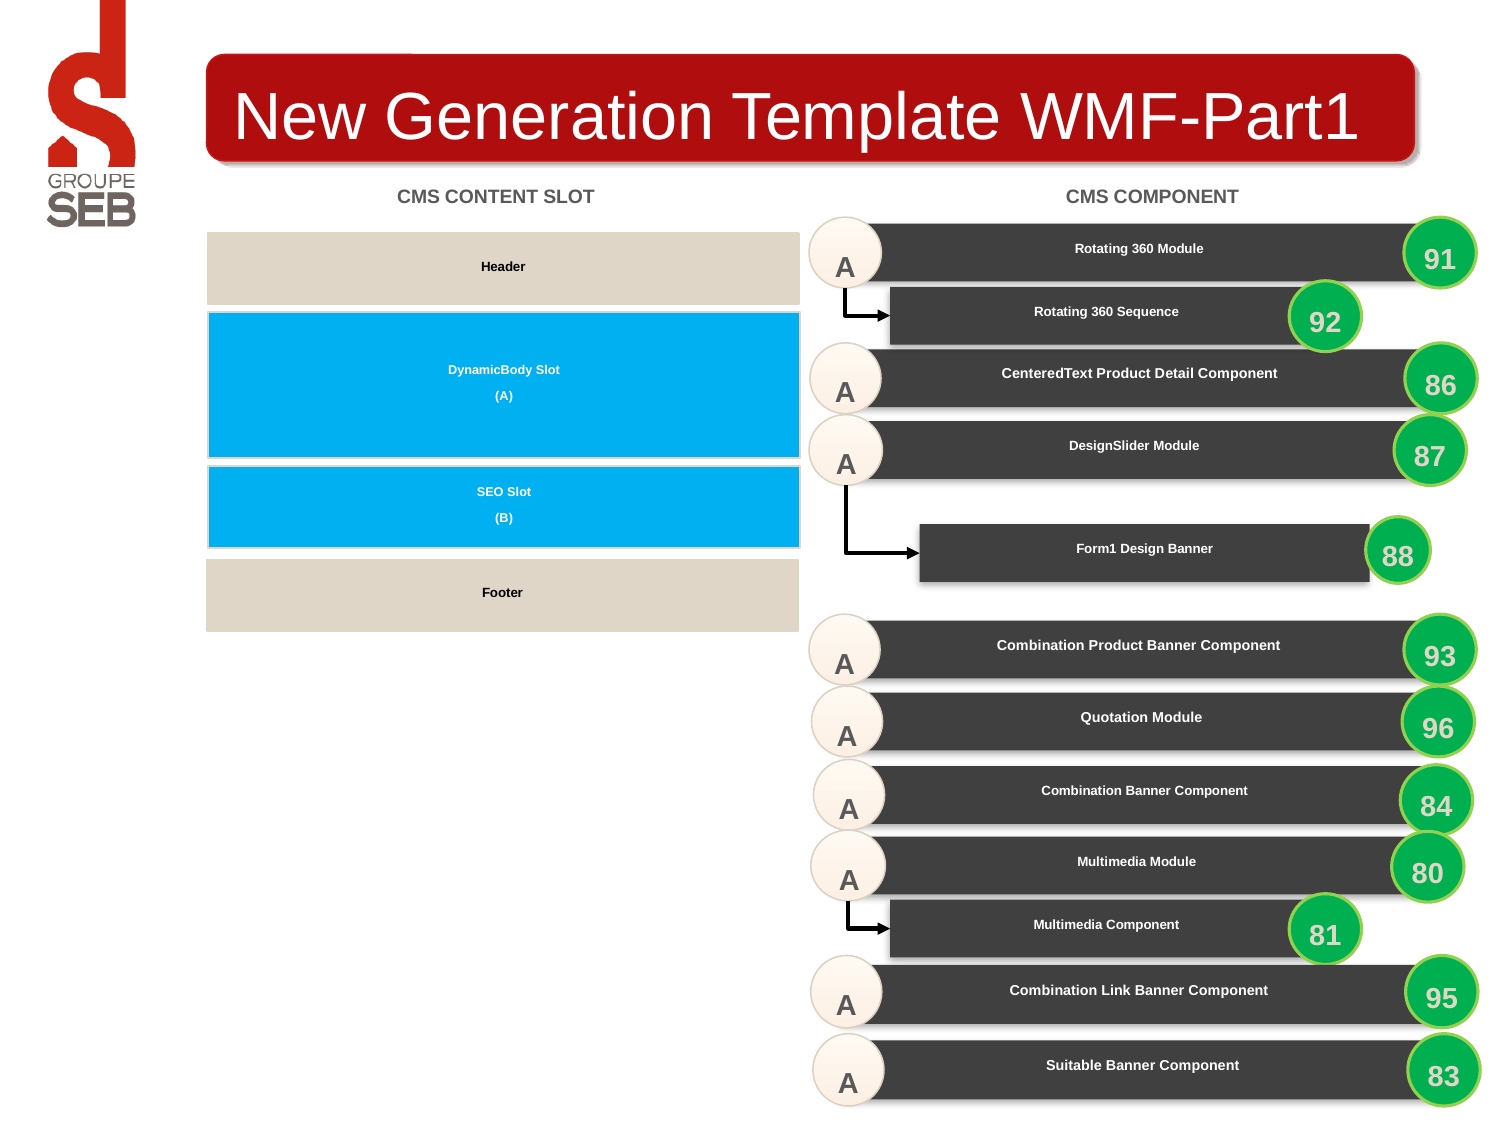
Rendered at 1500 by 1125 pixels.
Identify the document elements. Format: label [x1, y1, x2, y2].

text_box [206, 464, 802, 550]
text_box [205, 558, 800, 633]
text_box [206, 310, 802, 460]
text_box [808, 613, 1477, 758]
text_box [808, 172, 1478, 557]
text_box [218, 172, 774, 228]
title [218, 65, 1400, 149]
text_box [919, 515, 1432, 585]
text_box [810, 759, 1479, 1029]
picture [0, 0, 182, 266]
text_box [812, 1033, 1481, 1107]
text_box [206, 231, 801, 306]
